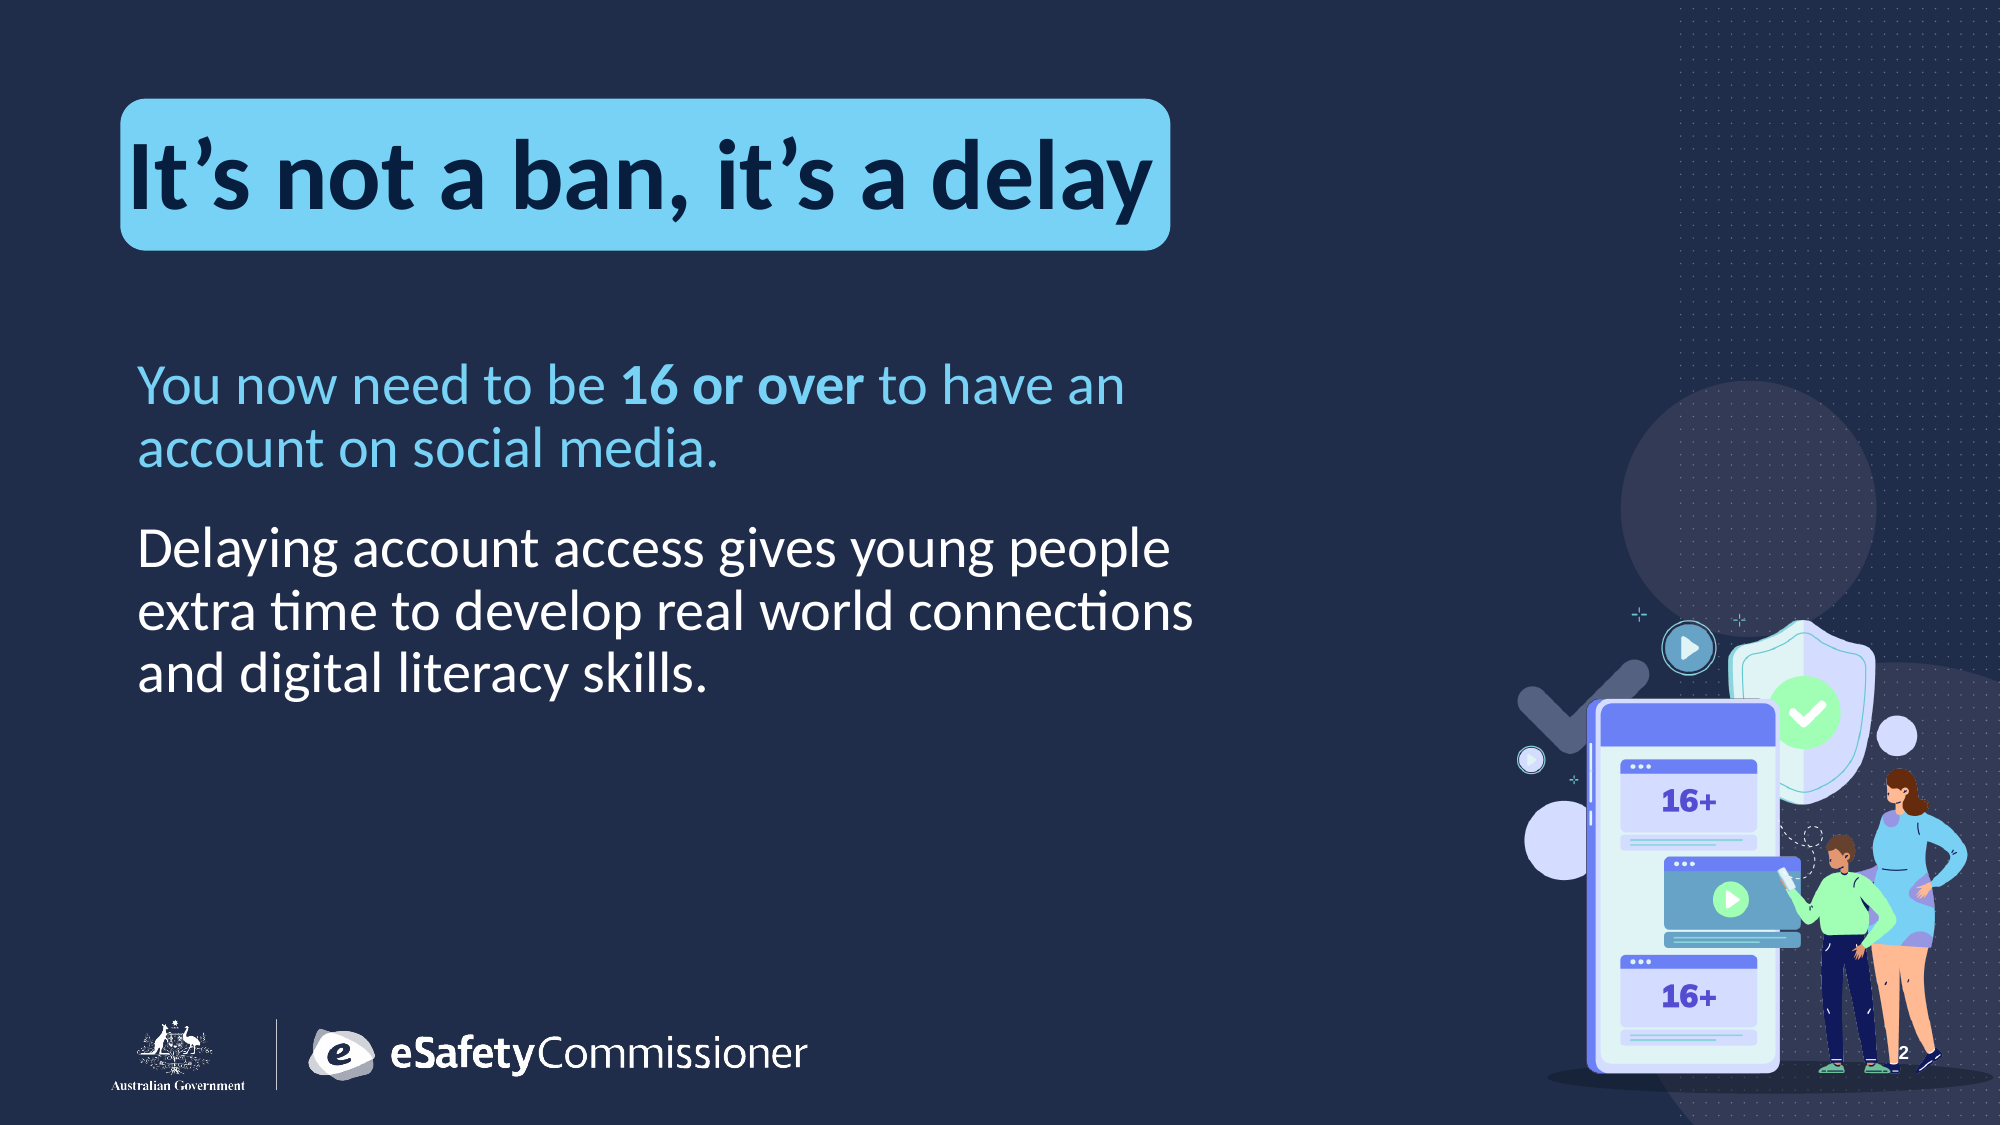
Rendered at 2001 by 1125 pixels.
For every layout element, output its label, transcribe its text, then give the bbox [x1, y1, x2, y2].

text_box You now need to be 16 or over to have an account on social media. Delaying account access gives young people extra time to develop real world connections and digital literacy skills. [137, 354, 1238, 705]
text_box It’s not a ban, it’s a delay [127, 135, 1171, 230]
picture [0, 0, 2001, 1125]
text_box [118, 96, 1173, 253]
